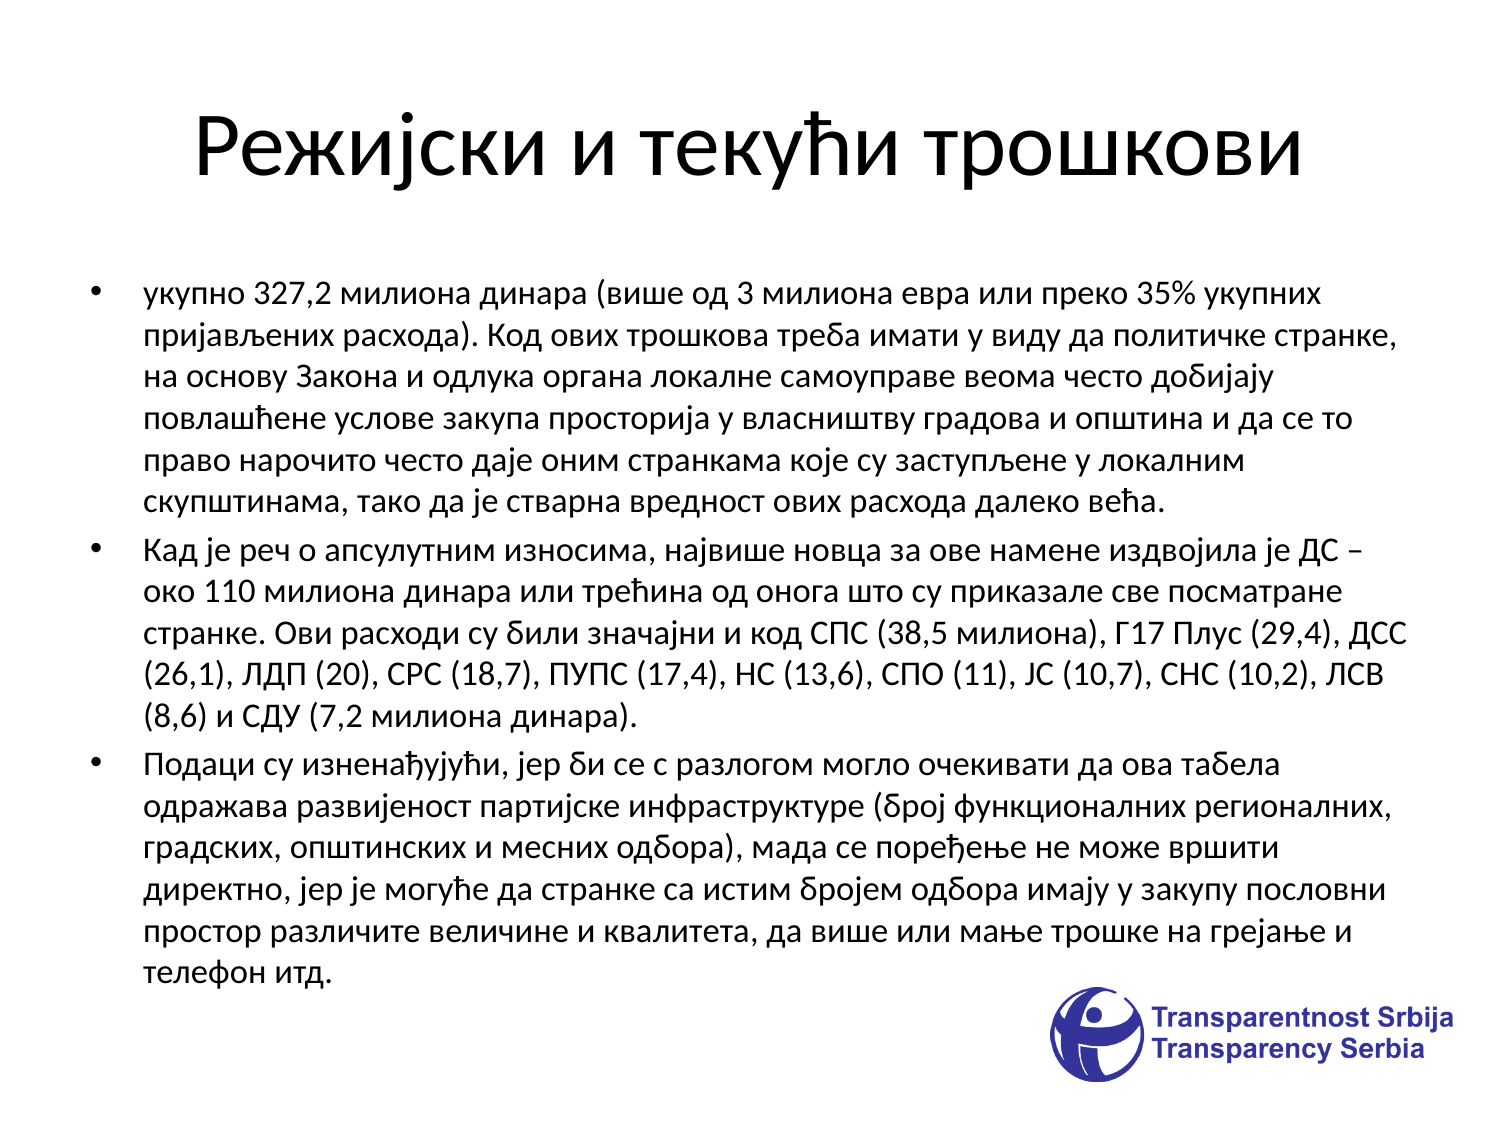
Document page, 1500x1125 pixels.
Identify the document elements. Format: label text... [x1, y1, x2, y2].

title Режијски и текући трошкови [75, 45, 1425, 233]
picture [1050, 987, 1453, 1082]
list укупно 327,2 милиона динара (више од 3 милиона евра или преко 35% укупних пријављених расхода). Код ових трошкова треба имати у виду да политичке странке, на основу Закона и одлука органа локалне самоуправе веома често добијају повлашћене услове закупа просторија у власништву градова и општина и да се то право нарочито често даје оним странкама које су заступљене у локалним скупштинама, тако да је стварна вредност ових расхода далеко већа. Кад је реч о апсулутним износима, највише новца за ове намене издвојила је ДС – око 110 милиона динара или трећина од онога што су приказале све посматране странке. Ови расходи су били значајни и код СПС (38,5 милиона), Г17 Плус (29,4), ДСС (26,1), ЛДП (20), СРС (18,7), ПУПС (17,4), НС (13,6), СПО (11), ЈС (10,7), СНС (10,2), ЛСВ (8,6) и СДУ (7,2 милиона динара). Подаци су изненађујући, јер би се с разлогом могло очекивати да ова табела одражава развијеност партијске инфраструктуре (број функционалних регионалних, градских, општинских и месних одбора), мада се поређење не може вршити директно, јер је могуће да странке са истим бројем одбора имају у закупу пословни простор различите величине и квалитета, да више или мање трошке на грејање и телефон итд. [75, 262, 1425, 1005]
